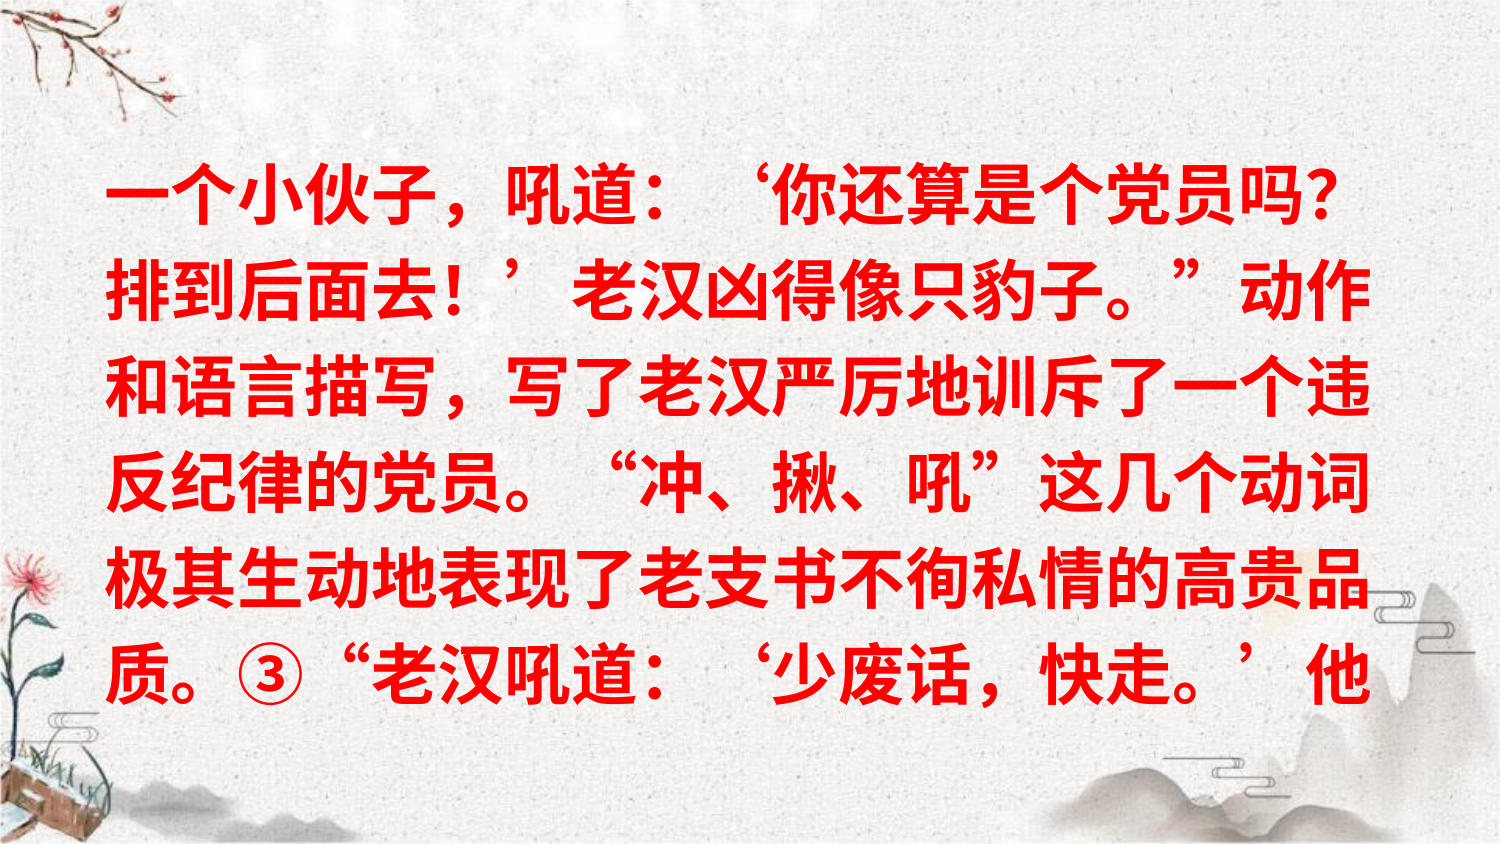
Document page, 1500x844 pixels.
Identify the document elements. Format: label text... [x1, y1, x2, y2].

text_box 一个小伙子，吼道：‘你还算是个党员吗？排到后面去！’老汉凶得像只豹子。”动作和语言描写，写了老汉严厉地训斥了一个违反纪律的党员。“冲、揪、吼”这几个动词极其生动地表现了老支书不徇私情的高贵品质。③“老汉吼道：‘少废话，快走。’他 [89, 129, 1411, 721]
picture [0, 0, 1500, 844]
